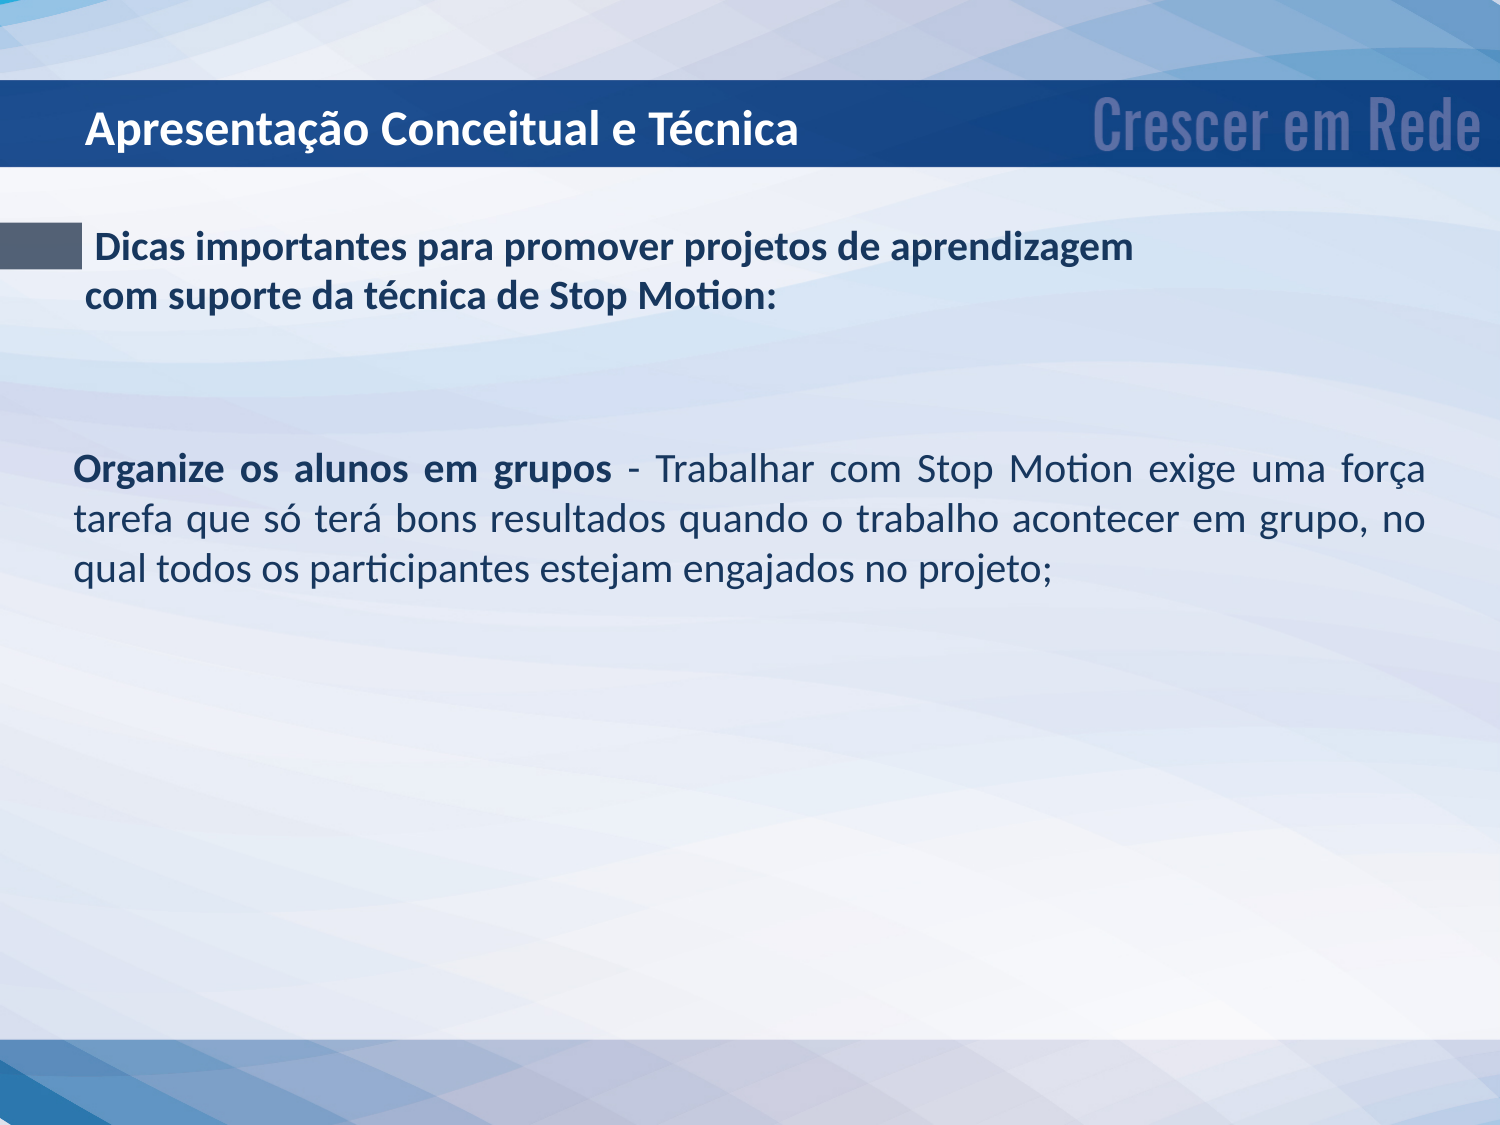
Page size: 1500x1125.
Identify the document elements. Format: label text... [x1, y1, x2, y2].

text_box Apresentação Conceitual e Técnica [70, 88, 1430, 163]
text_box Dicas importantes para promover projetos de aprendizagem com suporte da técnica de Stop Motion: [70, 210, 1172, 326]
text_box Organize os alunos em grupos - Trabalhar com Stop Motion exige uma força tarefa que só terá bons resultados quando o trabalho acontecer em grupo, no qual todos os participantes estejam engajados no projeto; [58, 433, 1442, 649]
picture [0, 0, 1500, 1125]
text_box [0, 220, 70, 272]
